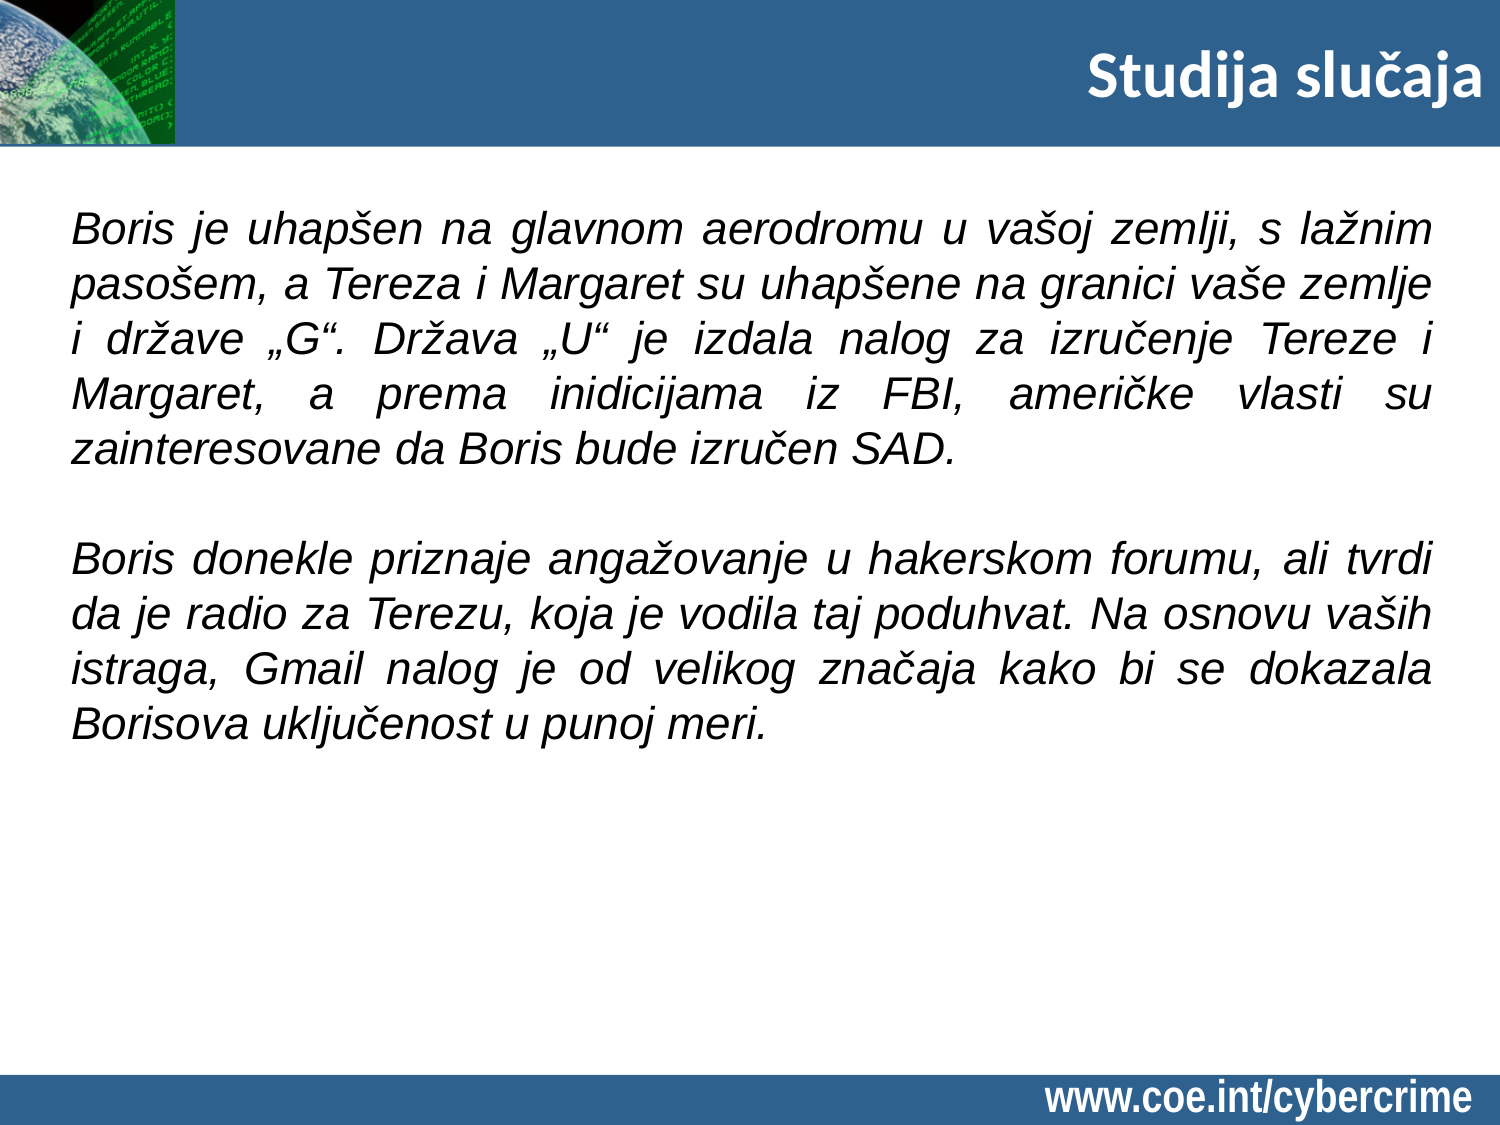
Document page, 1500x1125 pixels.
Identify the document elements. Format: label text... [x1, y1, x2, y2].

picture [0, 0, 175, 144]
text_box www.coe.int/cybercrime [1030, 1059, 1500, 1125]
text_box Boris je uhapšen na glavnom aerodromu u vašoj zemlji, s lažnim pasošem, a Tereza i Margaret su uhapšene na granici vaše zemlje i države „G“. Država „U“ je izdala nalog za izručenje Tereze i Margaret, a prema inidicijama iz FBI, američke vlasti su zainteresovane da Boris bude izručen SAD. Boris donekle priznaje angažovanje u hakerskom forumu, ali tvrdi da je radio za Terezu, koja je vodila taj poduhvat. Na osnovu vaših istraga, Gmail nalog je od velikog značaja kako bi se dokazala Borisova uključenost u punoj meri. [56, 191, 1450, 811]
text_box Studija slučaja [177, 0, 1500, 149]
text_box [0, 1073, 1030, 1125]
